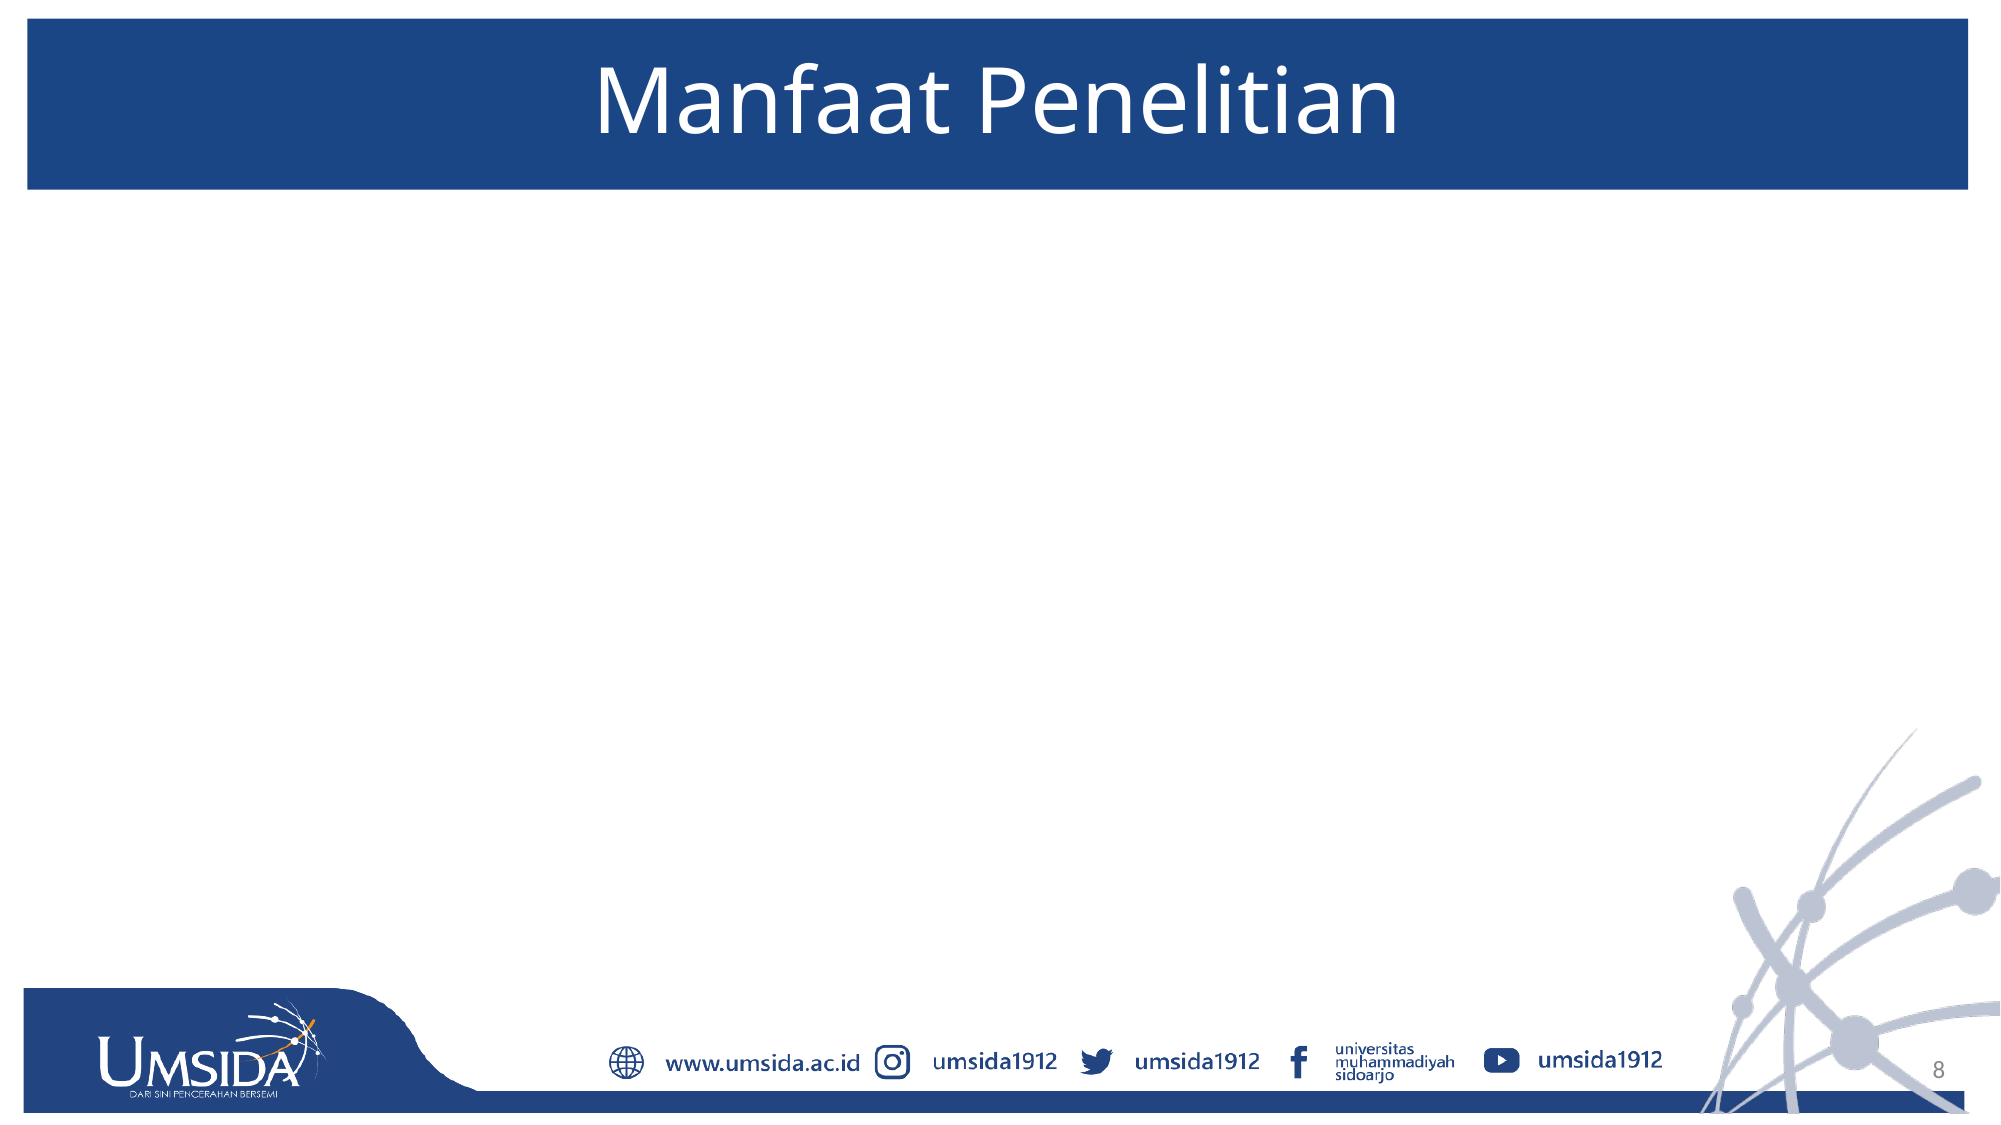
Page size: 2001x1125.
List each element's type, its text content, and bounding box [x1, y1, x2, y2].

title Manfaat Penelitian [27, 18, 1969, 190]
picture [23, 51, 2001, 1114]
